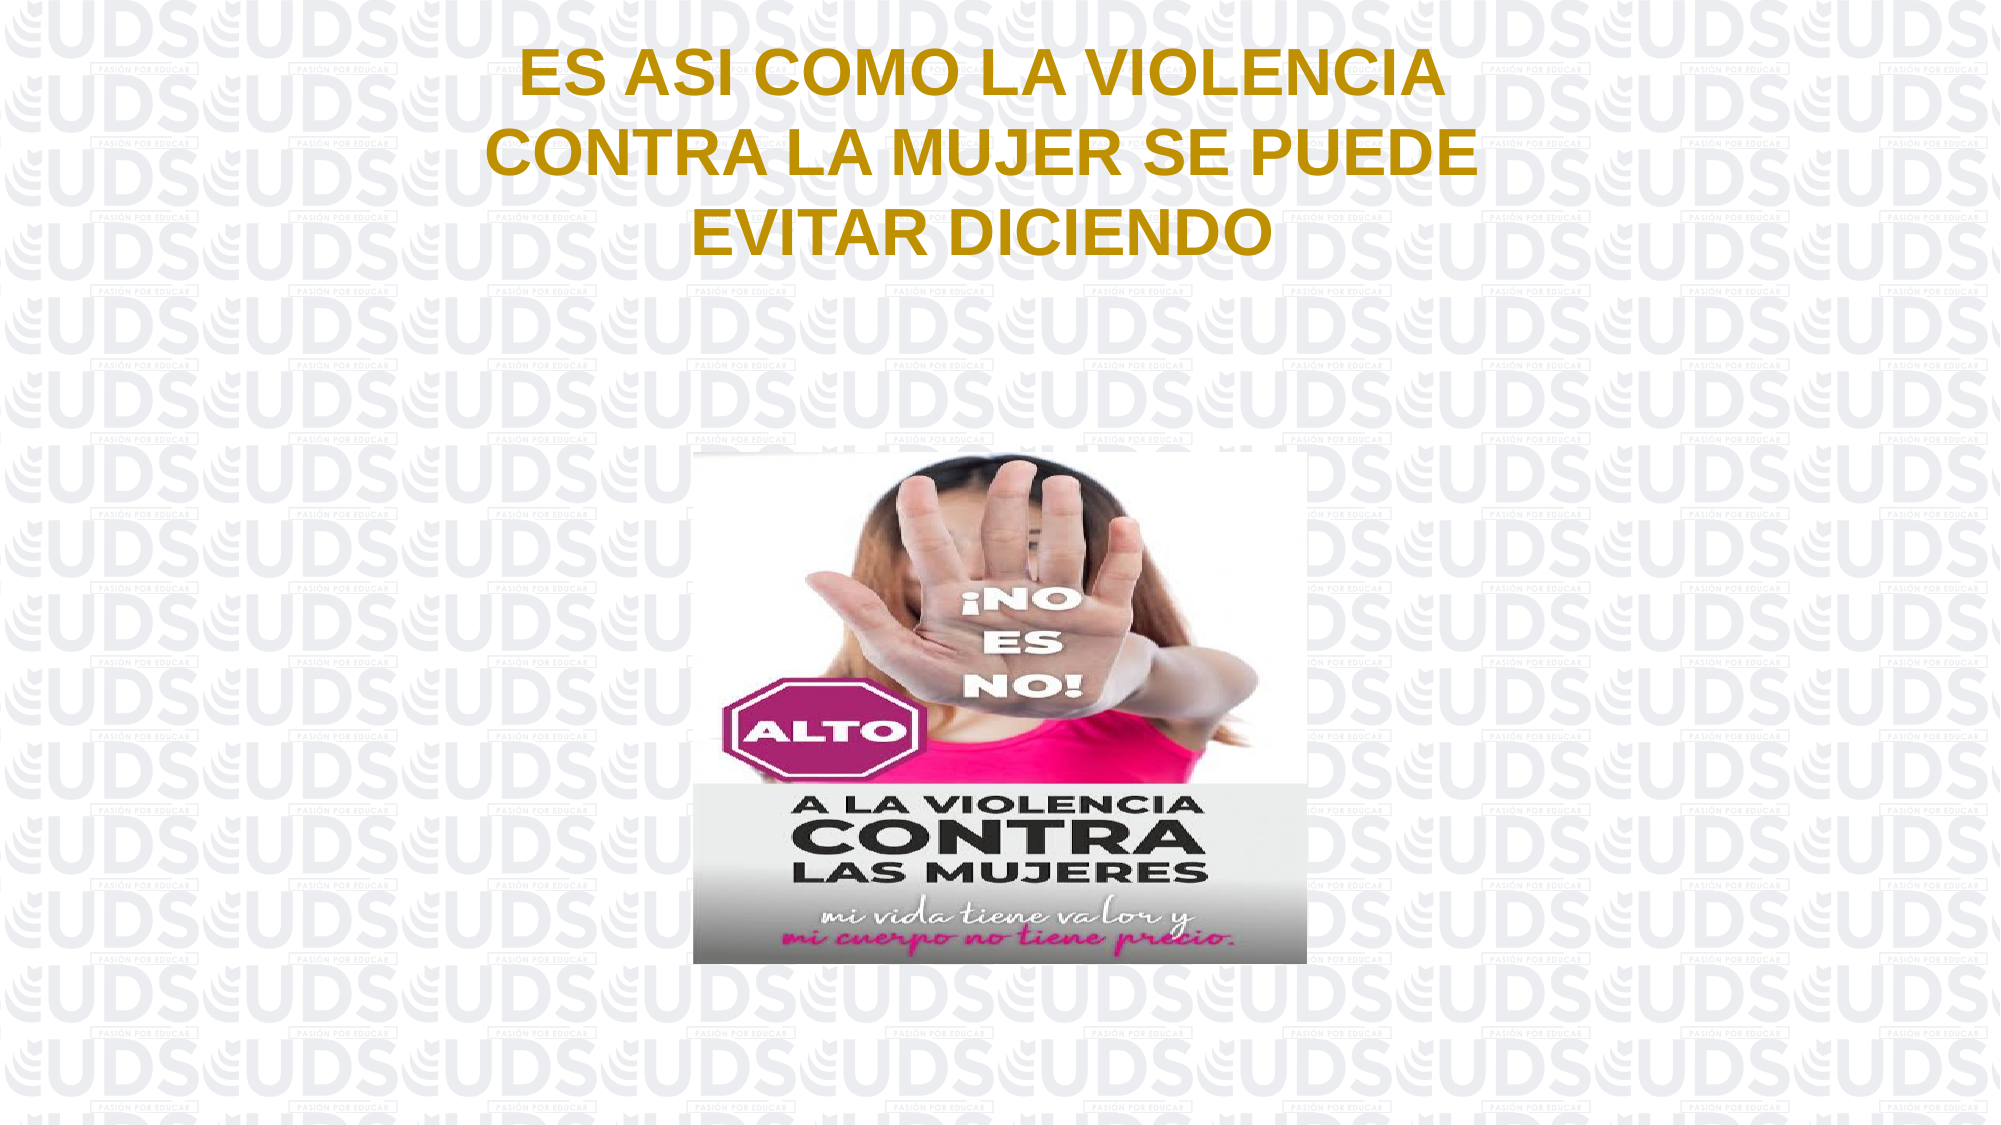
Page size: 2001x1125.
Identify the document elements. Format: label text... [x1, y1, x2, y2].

picture [693, 452, 1307, 964]
text_box ES ASI COMO LA VIOLENCIA CONTRA LA MUJER SE PUEDE EVITAR DICIENDO [385, 21, 1580, 277]
